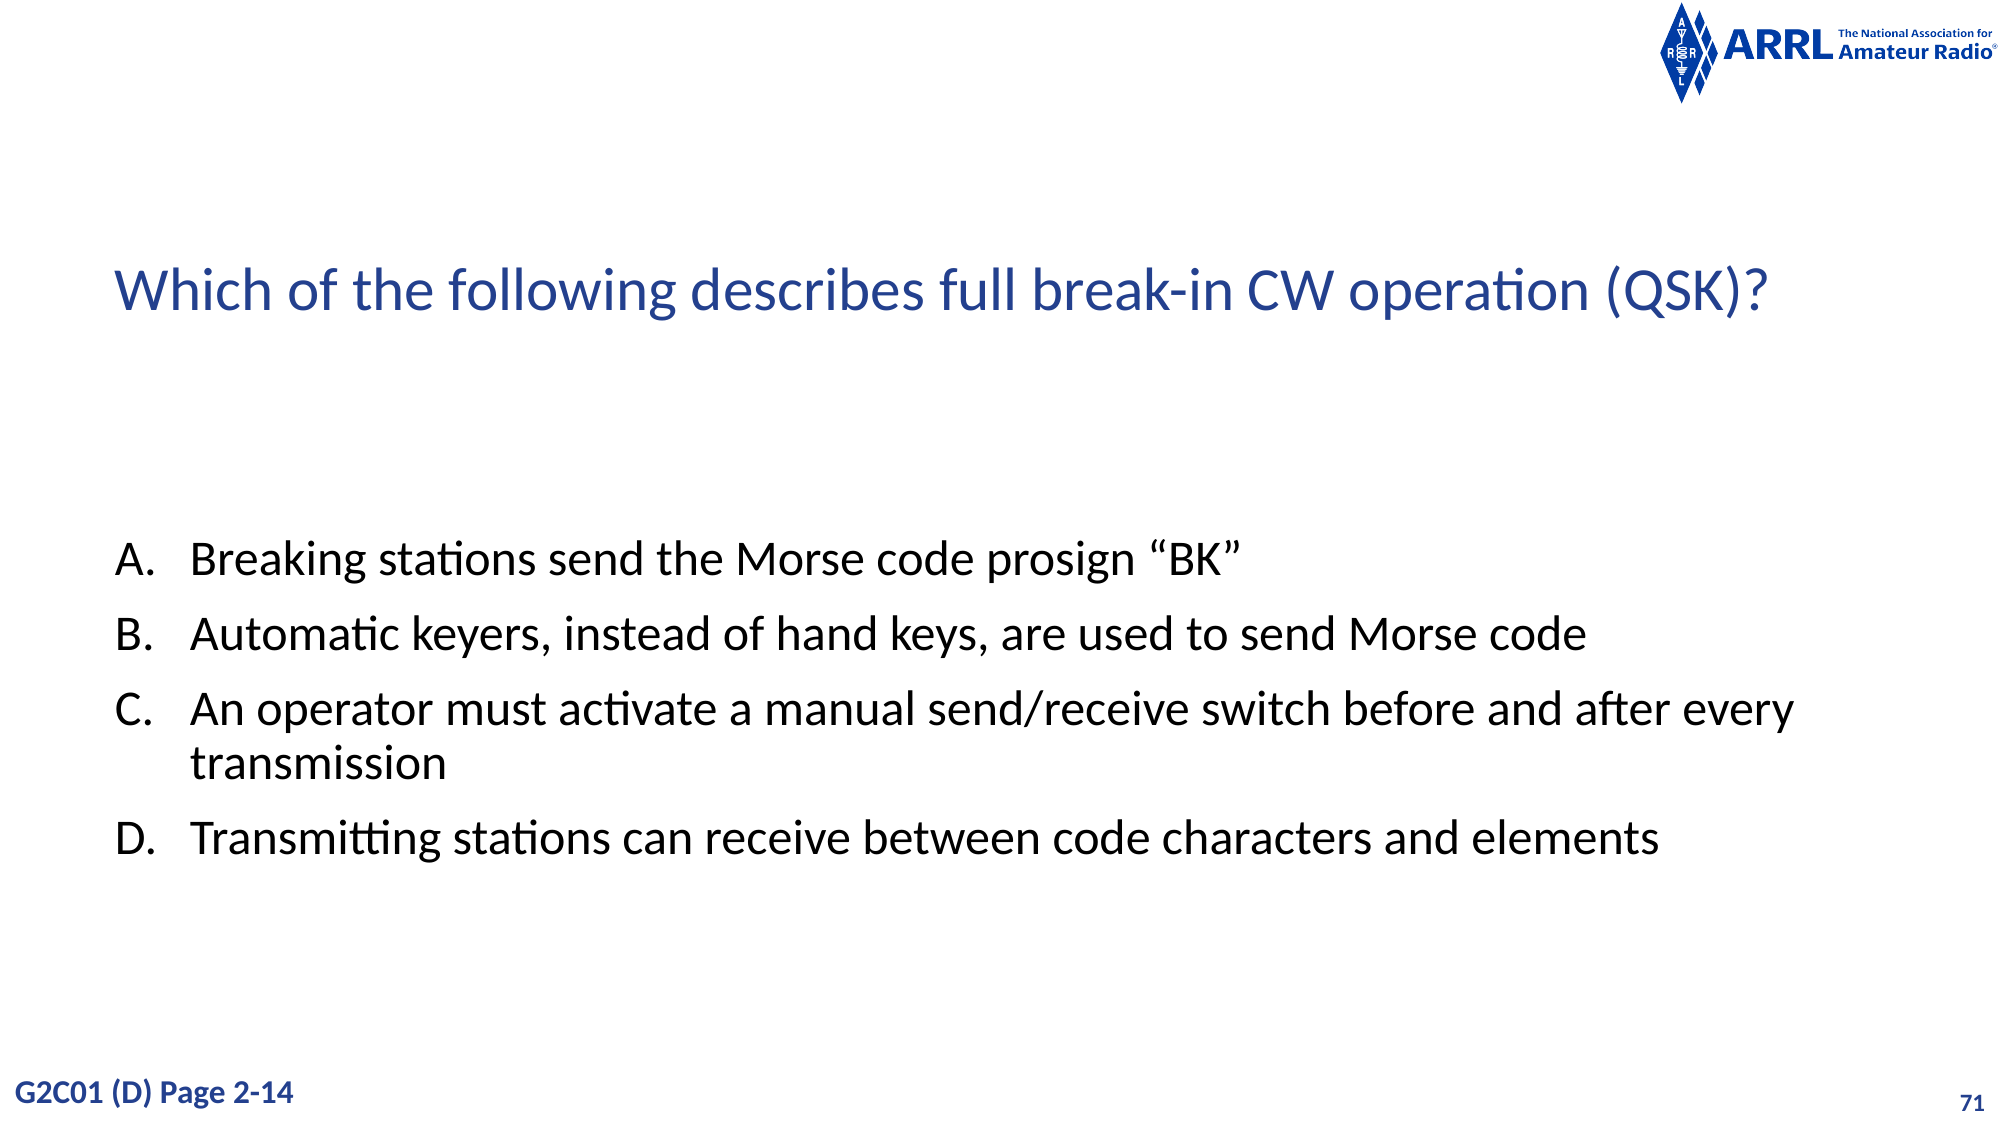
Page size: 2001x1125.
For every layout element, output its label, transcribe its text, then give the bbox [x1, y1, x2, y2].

text_box 71 [1899, 1079, 2000, 1125]
title Which of the following describes full break-in CW operation (QSK)? [99, 249, 1900, 388]
picture [1658, 0, 1999, 106]
text_box G2C01 (D) Page 2-14 [0, 1062, 1313, 1118]
list Breaking stations send the Morse code prosign “BK” Automatic keyers, instead of hand keys, are used to send Morse code An operator must activate a manual send/receive switch before and after every transmission Transmitting stations can receive between code characters and elements [99, 525, 1900, 1005]
